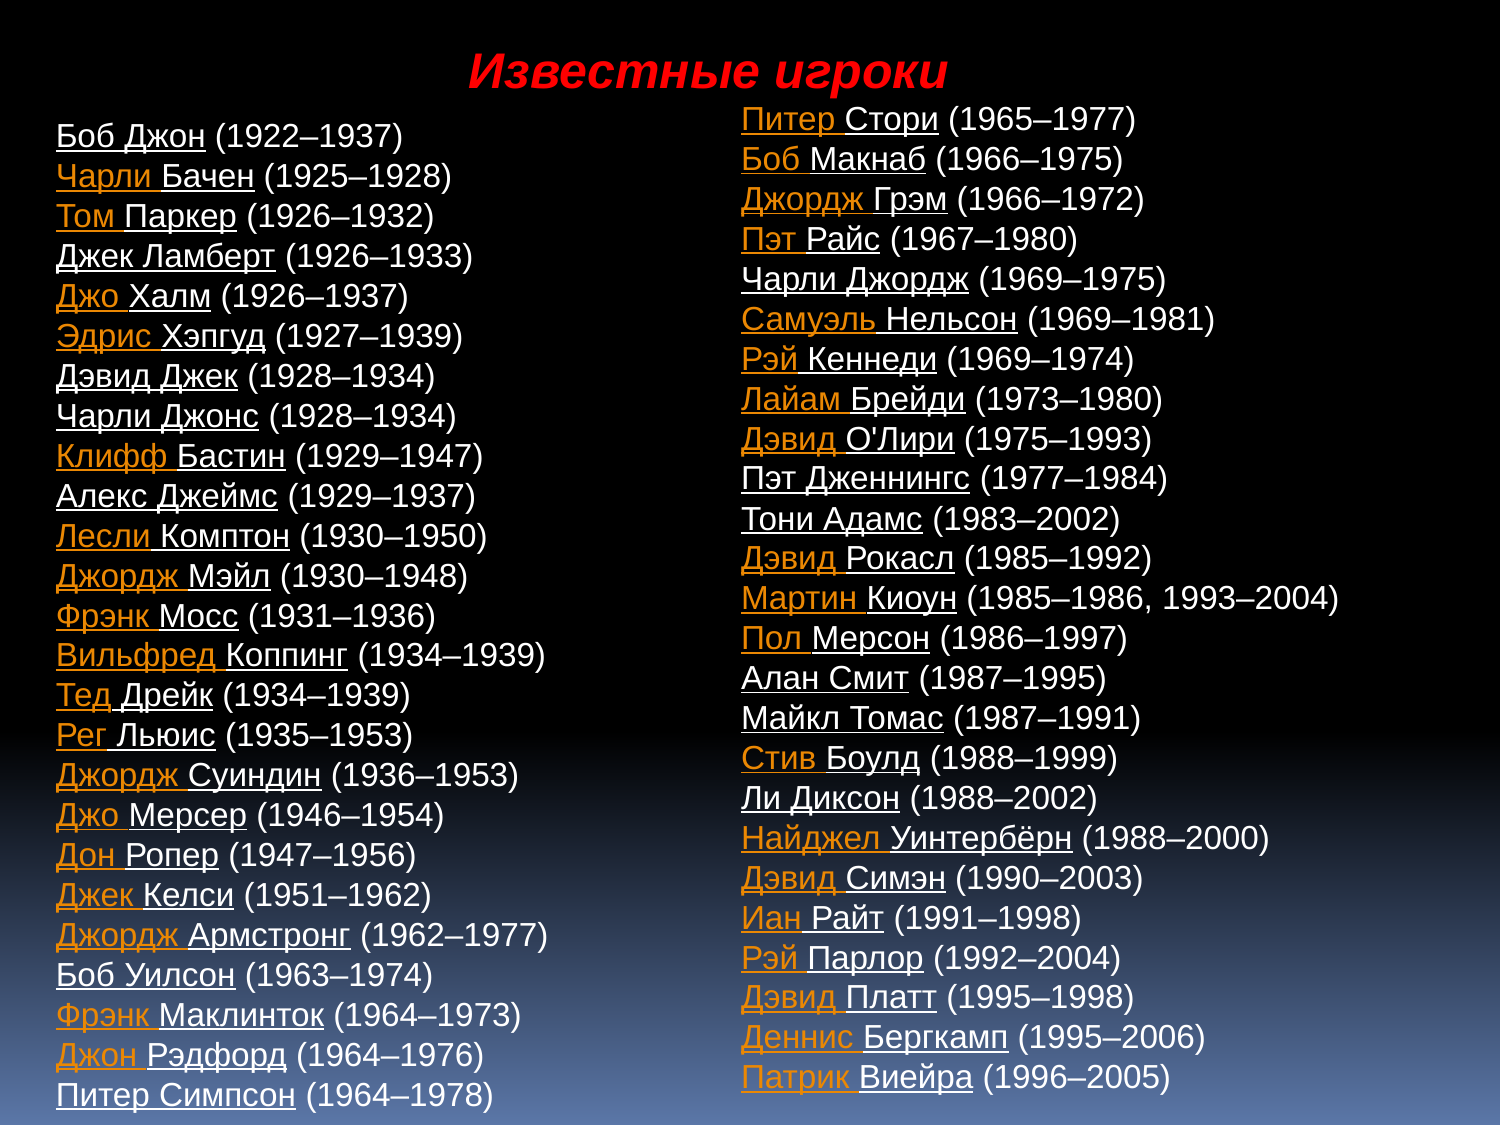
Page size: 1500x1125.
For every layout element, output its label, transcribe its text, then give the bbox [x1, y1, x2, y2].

text_box Известные игроки [123, 30, 1294, 106]
text_box Боб Джон (1922–1937) Чарли Бачен (1925–1928) Том Паркер (1926–1932) Джек Ламберт (1926–1933) Джо Халм (1926–1937) Эдрис Хэпгуд (1927–1939) Дэвид Джек (1928–1934) Чарли Джонс (1928–1934) Клифф Бастин (1929–1947) Алекс Джеймс (1929–1937) Лесли Комптон (1930–1950) Джордж Мэйл (1930–1948) Фрэнк Мосс (1931–1936) Вильфред Коппинг (1934–1939) Тед Дрейк (1934–1939) Рег Льюис (1935–1953) Джордж Суиндин (1936–1953) Джо Мерсер (1946–1954) Дон Ропер (1947–1956) Джек Келси (1951–1962) Джордж Армстронг (1962–1977) Боб Уилсон (1963–1974) Фрэнк Маклинток (1964–1973) Джон Рэдфорд (1964–1976) Питер Симпсон (1964–1978) [41, 107, 567, 1120]
text_box Питер Стори (1965–1977) Боб Макнаб (1966–1975) Джордж Грэм (1966–1972) Пэт Райс (1967–1980) Чарли Джордж (1969–1975) Самуэль Нельсон (1969–1981) Рэй Кеннеди (1969–1974) Лайам Брейди (1973–1980) Дэвид О'Лири (1975–1993) Пэт Дженнингс (1977–1984) Тони Адамс (1983–2002) Дэвид Рокасл (1985–1992) Мартин Киоун (1985–1986, 1993–2004) Пол Мерсон (1986–1997) Алан Смит (1987–1995) Майкл Томас (1987–1991) Стив Боулд (1988–1999) Ли Диксон (1988–2002) Найджел Уинтербёрн (1988–2000) Дэвид Симэн (1990–2003) Иан Райт (1991–1998) Рэй Парлор (1992–2004) Дэвид Платт (1995–1998) Деннис Бергкамп (1995–2006) Патрик Виейра (1996–2005) [726, 90, 1400, 1103]
